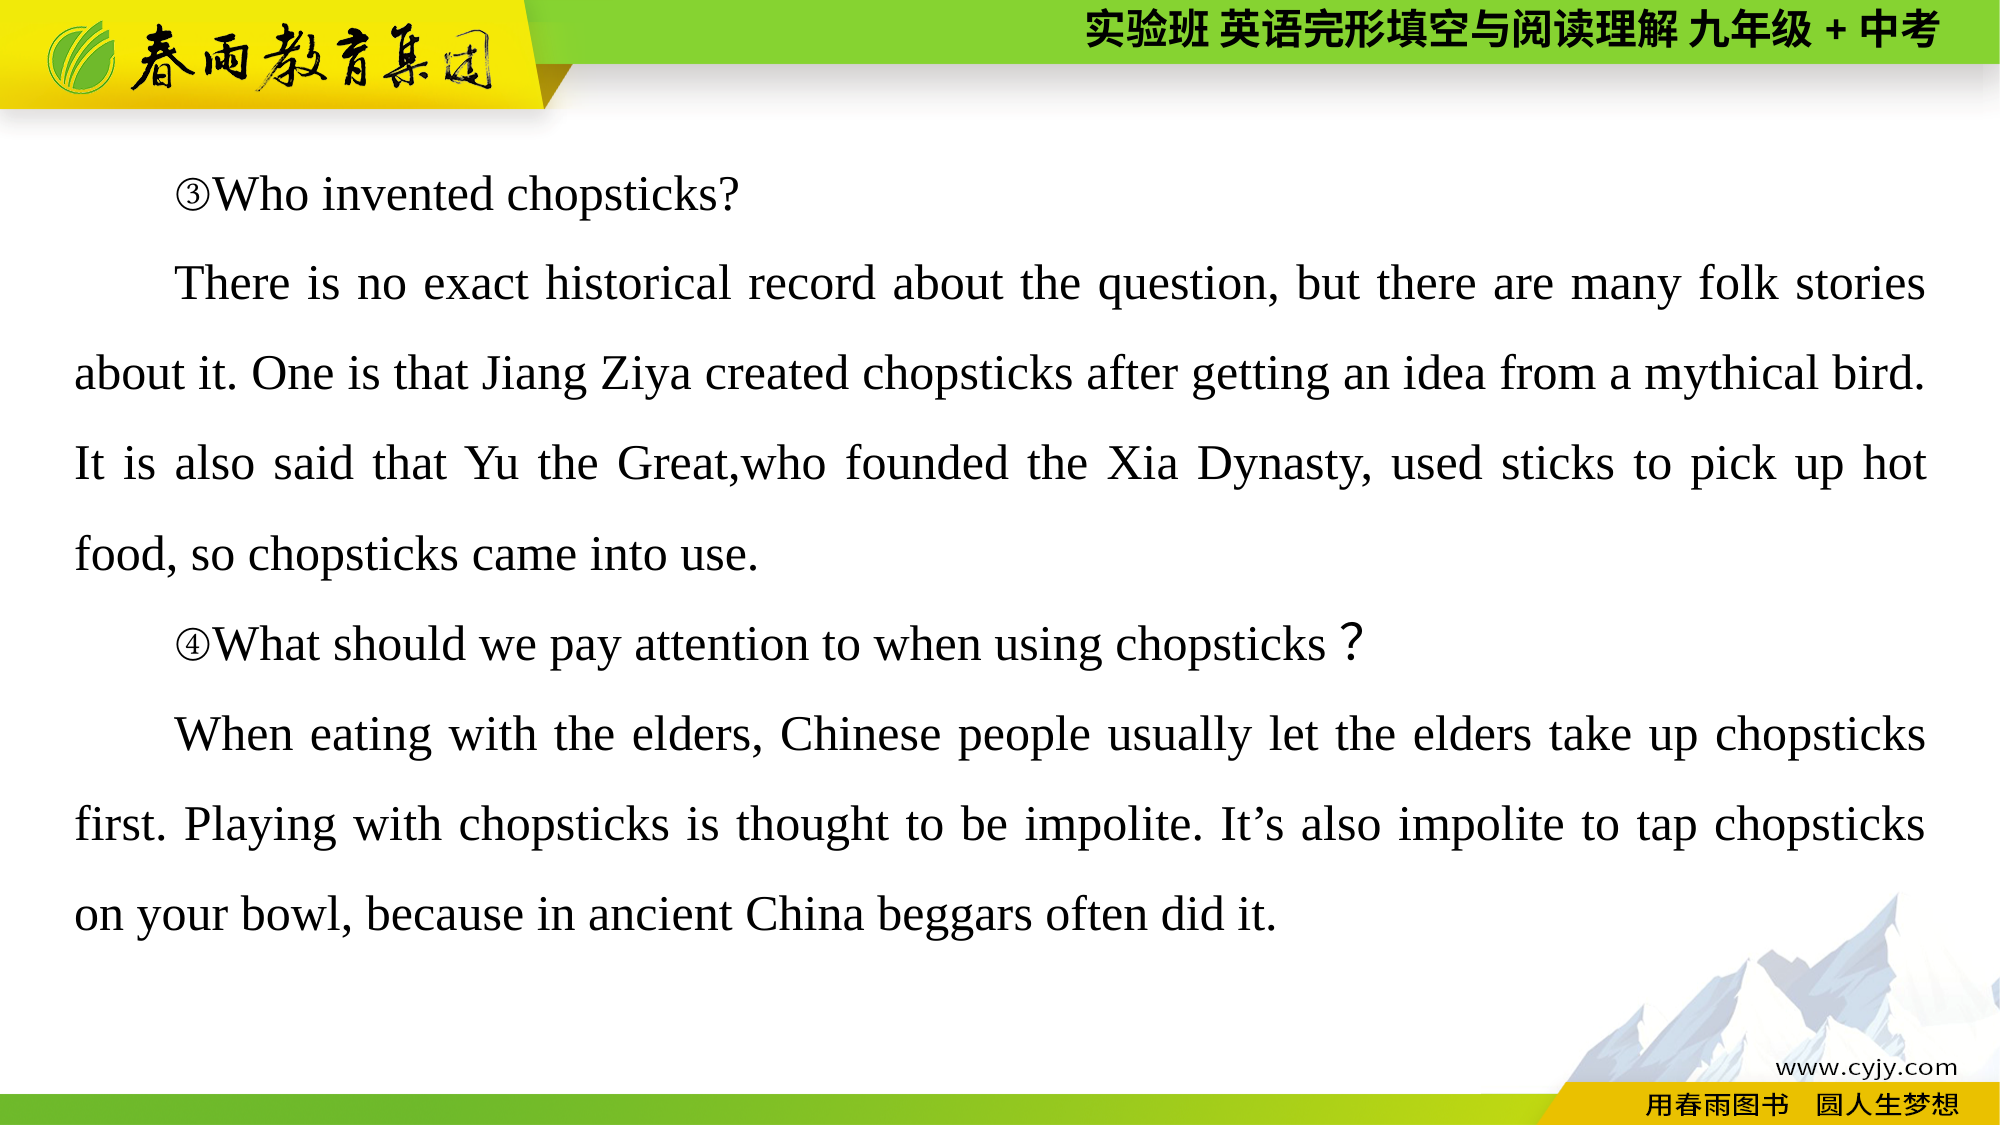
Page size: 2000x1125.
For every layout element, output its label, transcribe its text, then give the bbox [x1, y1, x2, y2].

picture [0, 0, 2000, 1125]
list ③Who invented chopsticks? There is no exact historical record about the question, but there are many folk stories about it. One is that Jiang Ziya created chopsticks after getting an idea from a mythical bird. It is also said that Yu the Great,who founded the Xia Dynasty, used sticks to pick up hot food, so chopsticks came into use. ④What should we pay attention to when using chopsticks？ When eating with the elders, Chinese people usually let the elders take up chopsticks first. Playing with chopsticks is thought to be impolite. It’s also impolite to tap chopsticks on your bowl, because in ancient China beggars often did it. [59, 122, 1944, 956]
